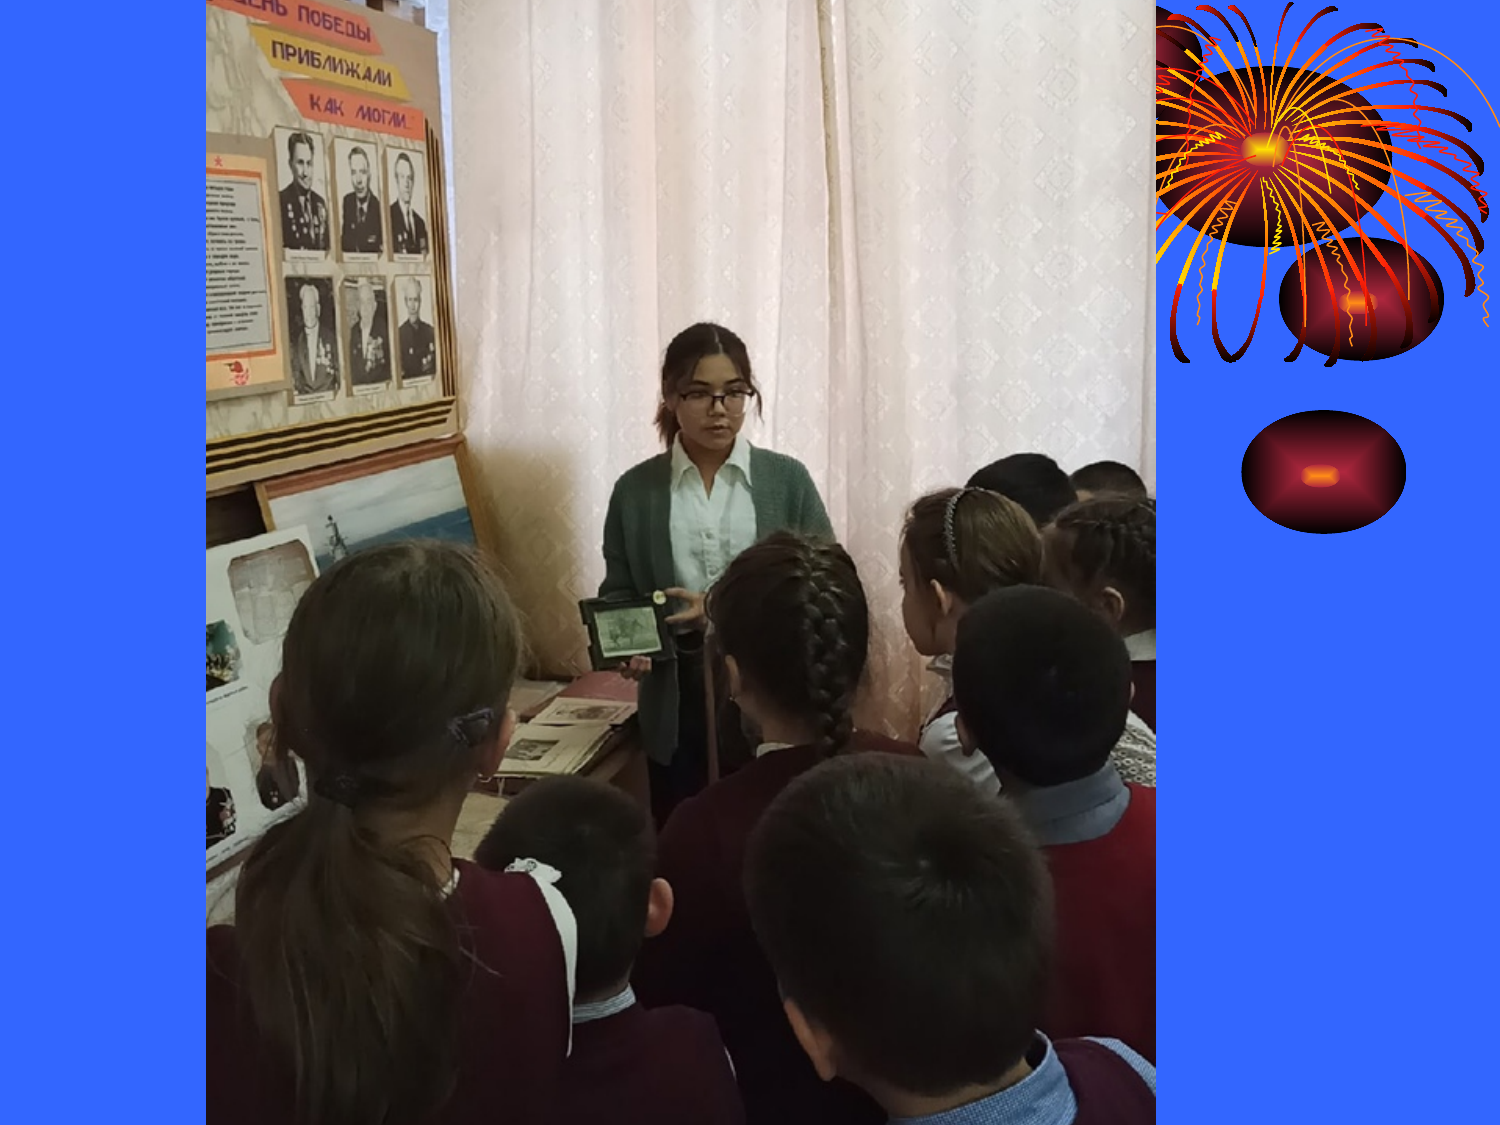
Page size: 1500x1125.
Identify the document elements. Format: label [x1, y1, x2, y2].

picture [206, 0, 1156, 1125]
